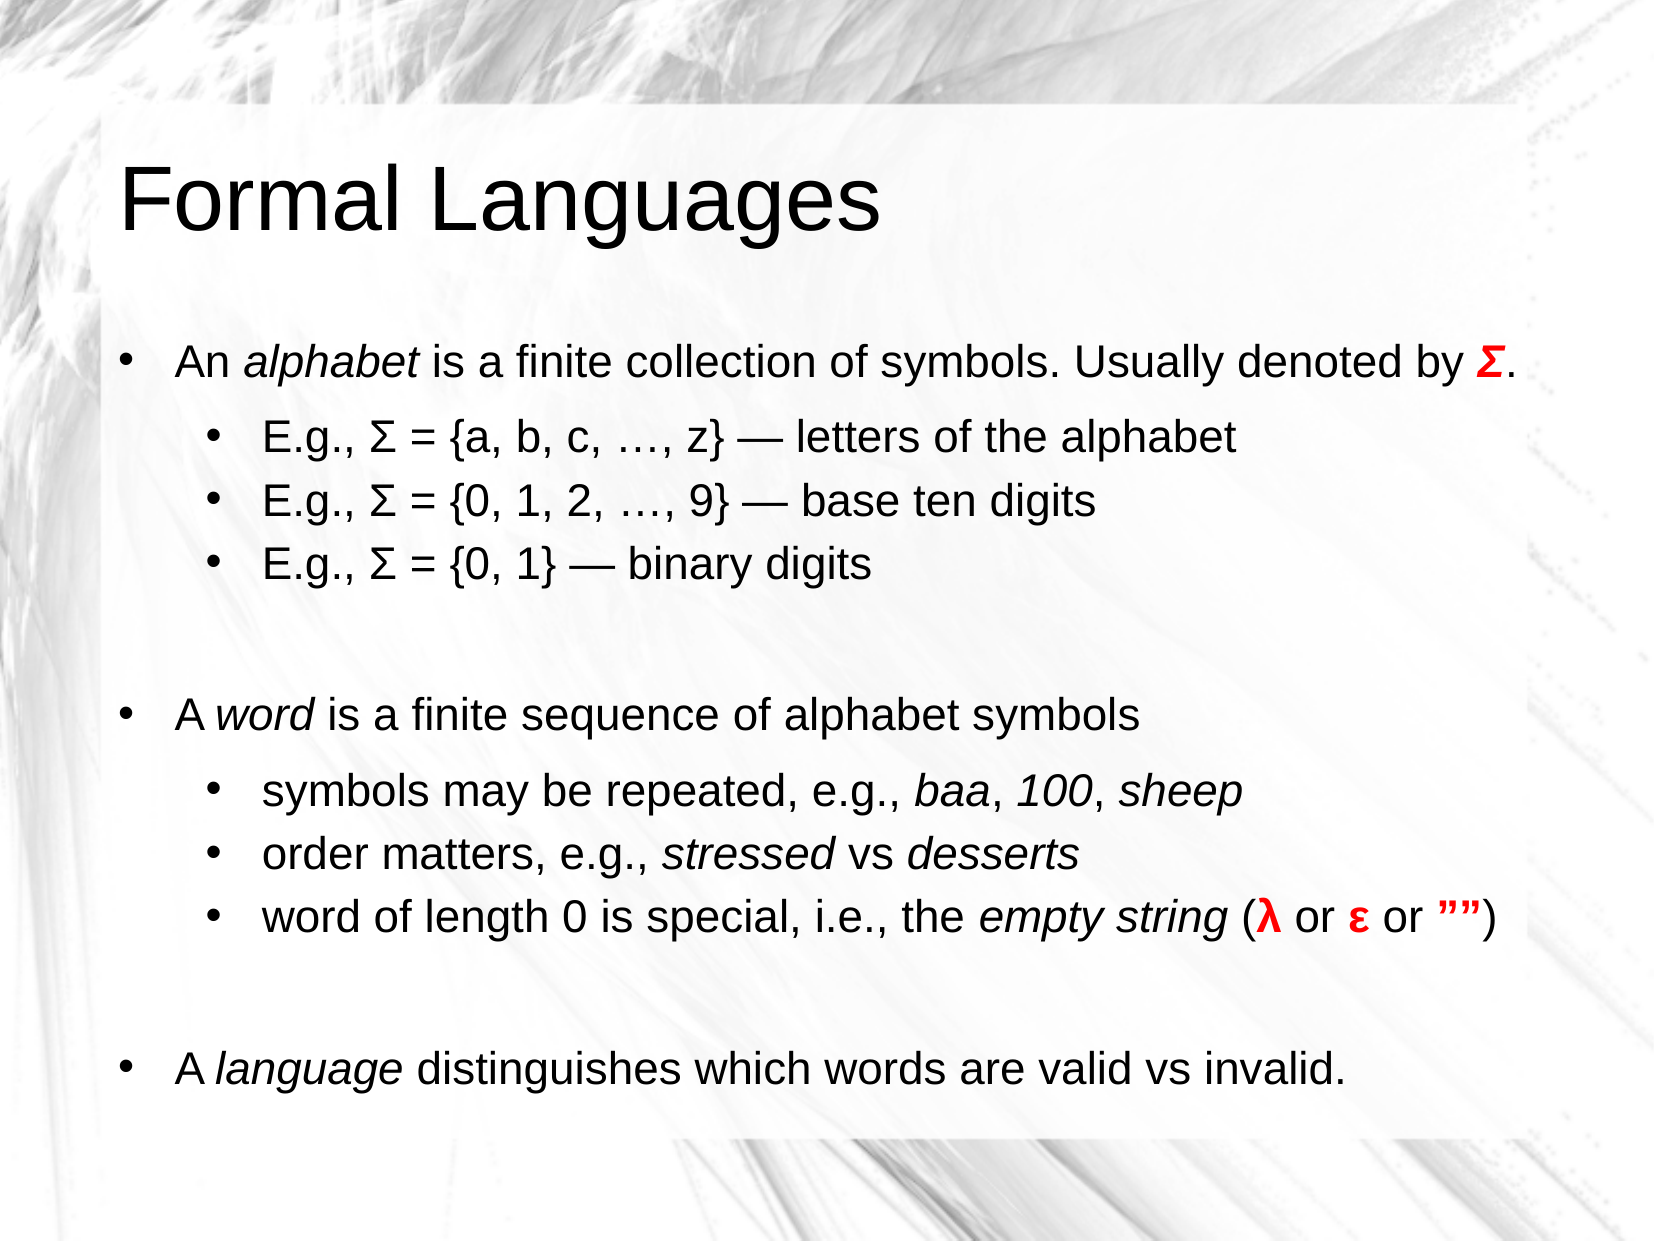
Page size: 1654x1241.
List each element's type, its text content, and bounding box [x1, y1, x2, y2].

title Formal Languages [118, 93, 1506, 299]
list An alphabet is a finite collection of symbols. Usually denoted by Σ. E.g., Σ = {a, b, c, …, z} — letters of the alphabet E.g., Σ = {0, 1, 2, …, 9} — base ten digits E.g., Σ = {0, 1} — binary digits A word is a finite sequence of alphabet symbols symbols may be repeated, e.g., baa, 100, sheep order matters, e.g., stressed vs desserts word of length 0 is special, i.e., the empty string (λ or ε or ””) A language distinguishes which words are valid vs invalid. [118, 319, 1571, 1109]
picture [0, 0, 1654, 1241]
